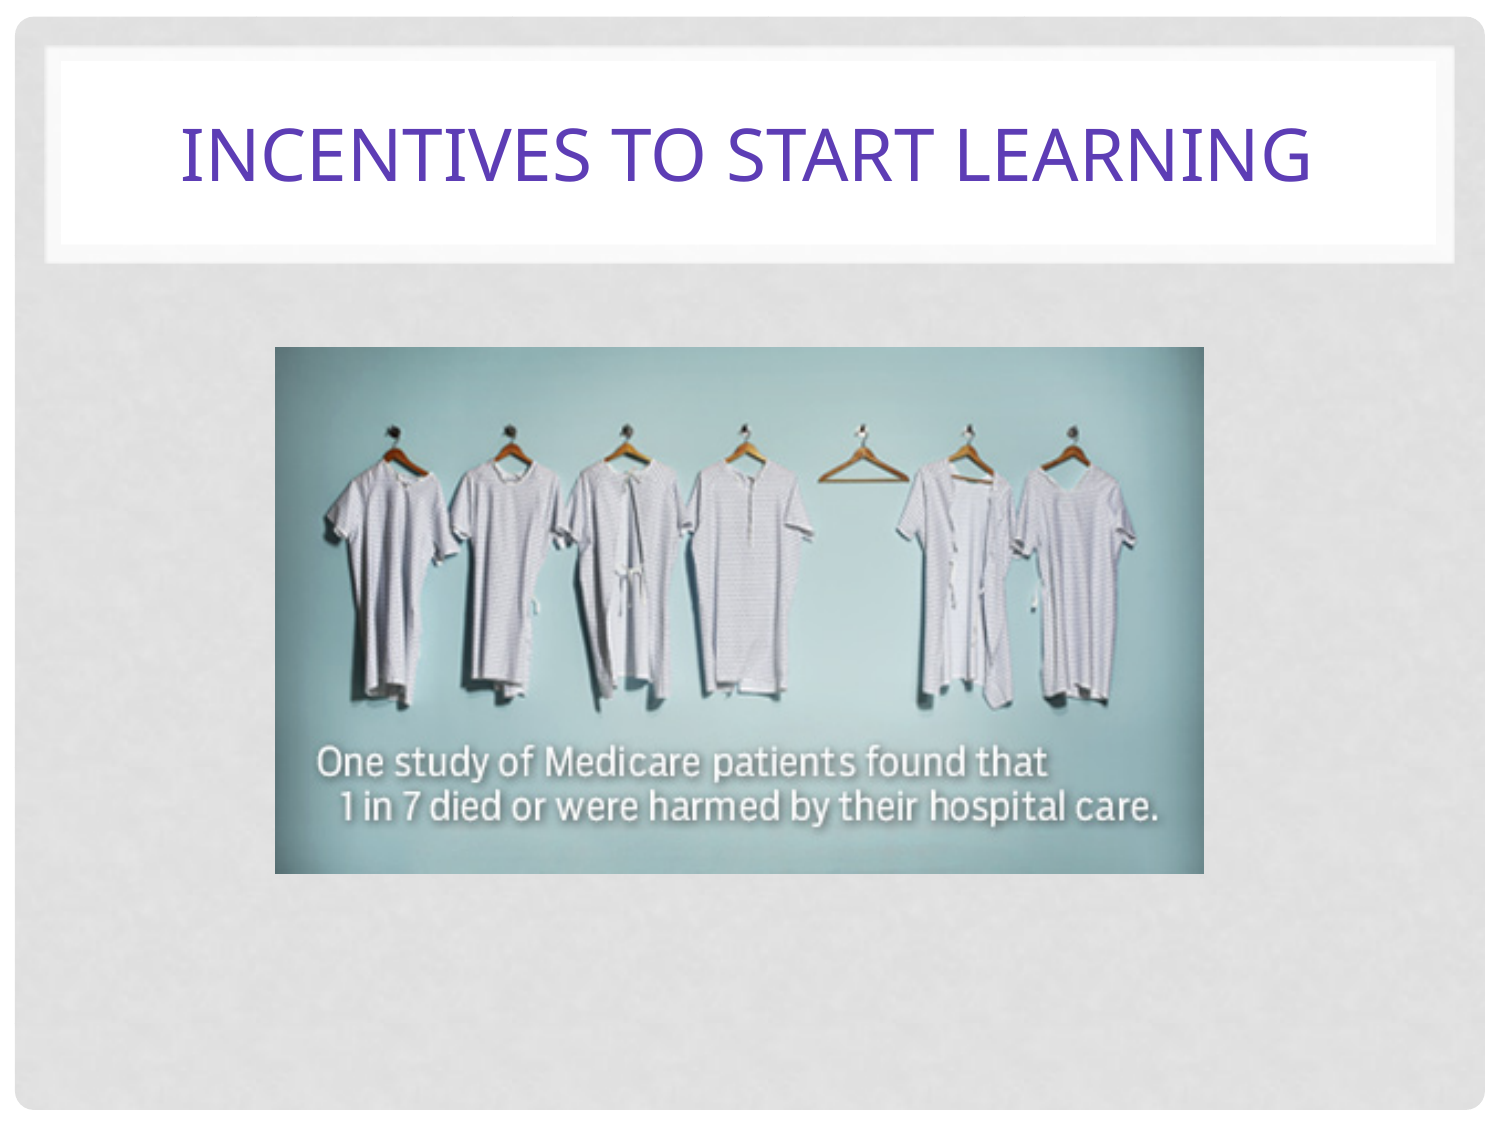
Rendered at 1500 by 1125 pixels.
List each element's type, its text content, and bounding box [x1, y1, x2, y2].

title Incentives to start learning [69, 66, 1425, 238]
picture [274, 347, 1204, 874]
